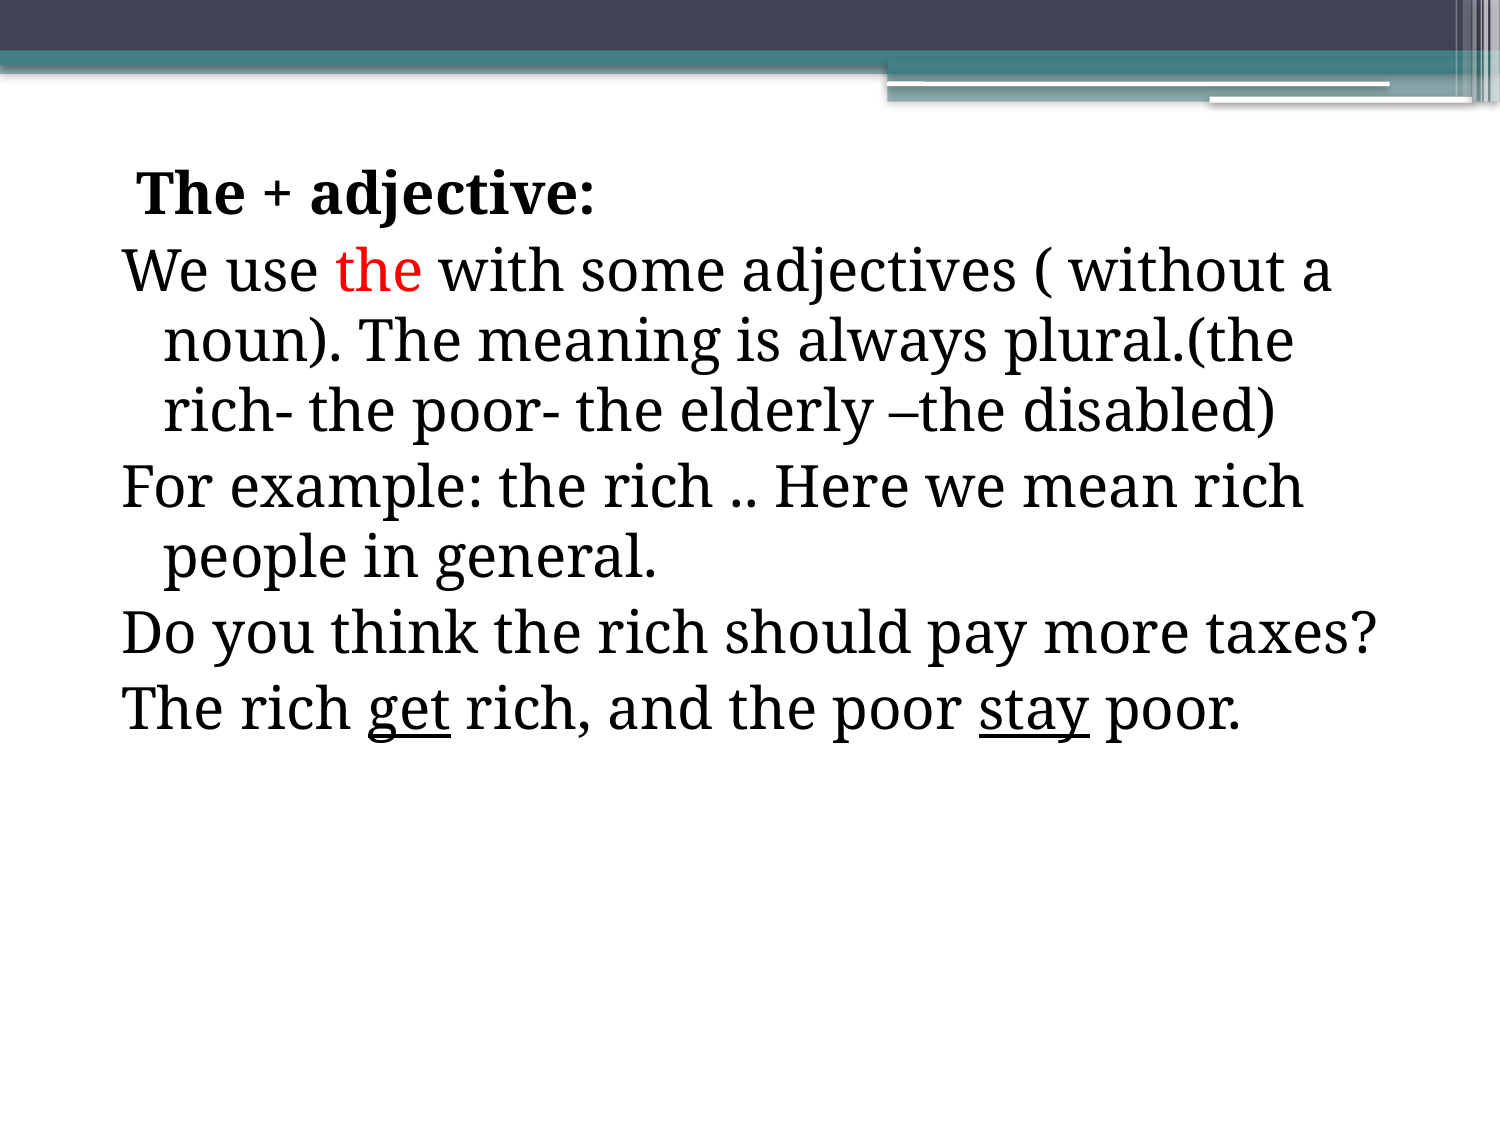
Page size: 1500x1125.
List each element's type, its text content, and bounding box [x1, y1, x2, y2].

list The + adjective: We use the with some adjectives ( without a noun). The meaning is always plural.(the rich- the poor- the elderly –the disabled) For example: the rich .. Here we mean rich people in general. Do you think the rich should pay more taxes? The rich get rich, and the poor stay poor. [88, 149, 1425, 1005]
